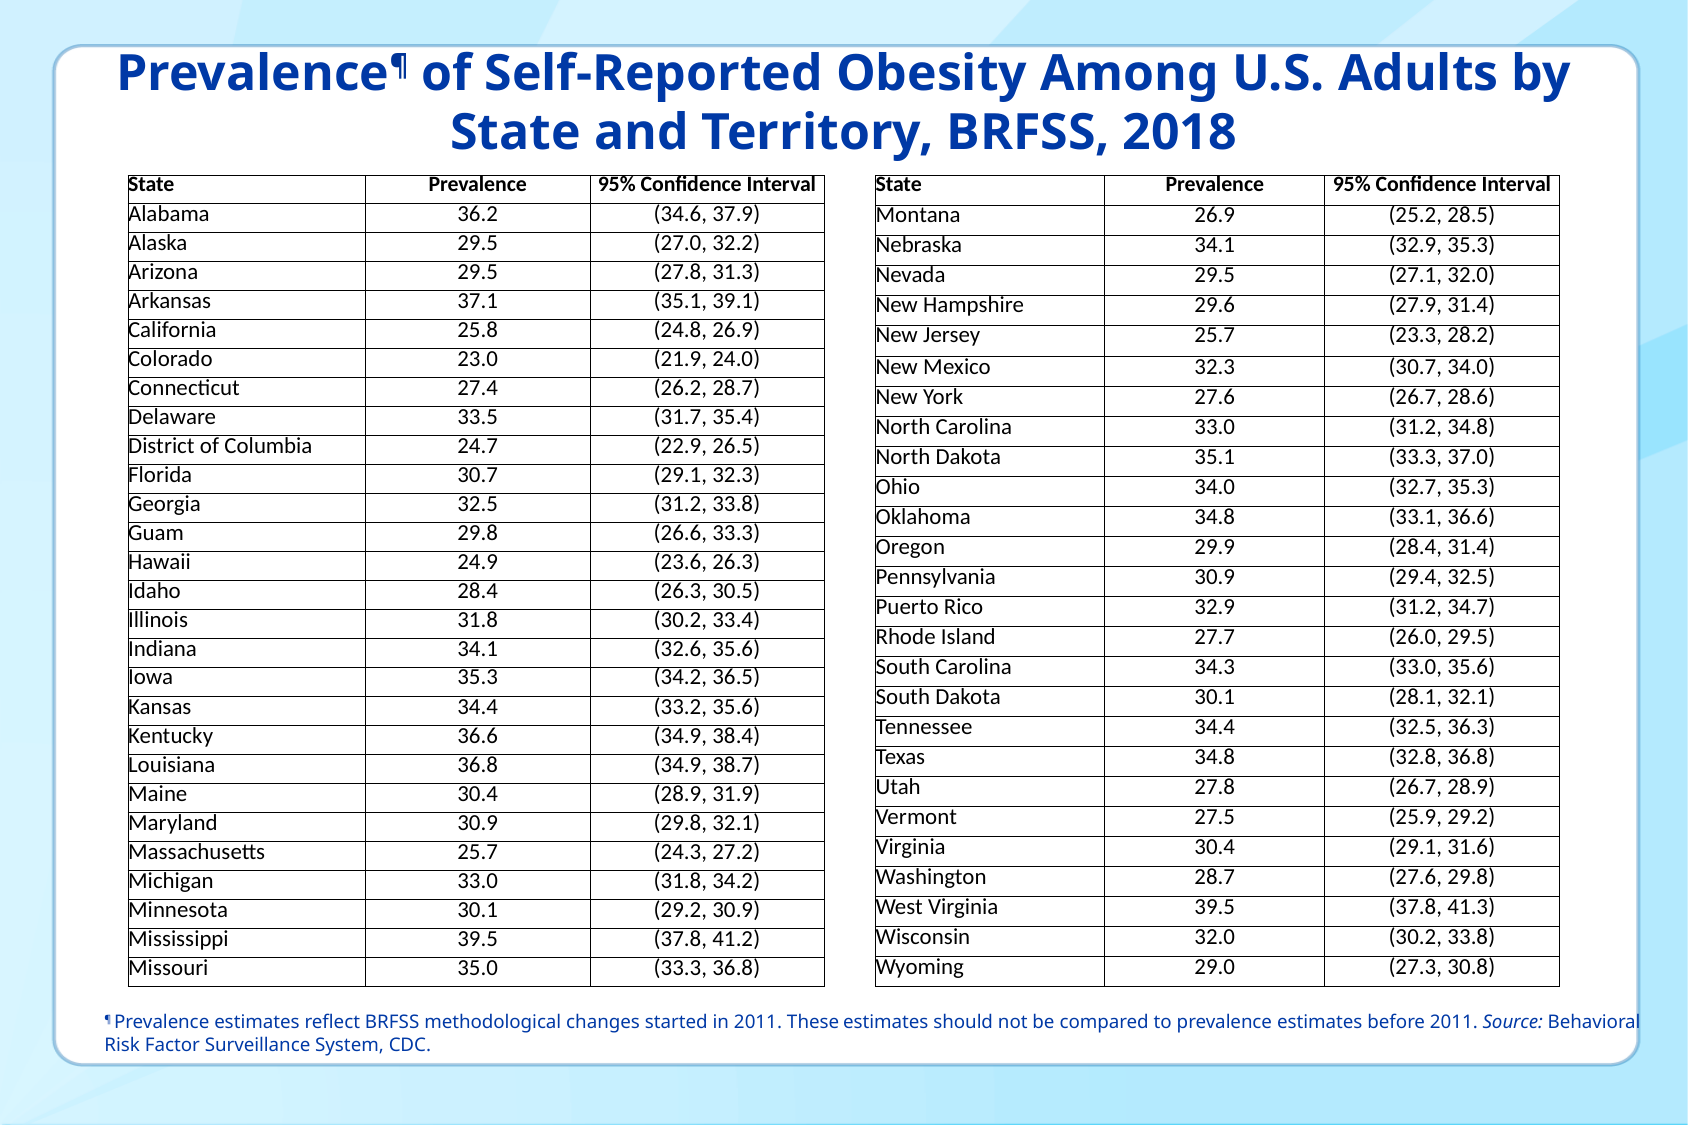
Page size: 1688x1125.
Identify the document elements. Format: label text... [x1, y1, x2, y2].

table_cell South Carolina [876, 657, 1104, 686]
table_header State [876, 176, 1104, 205]
table_cell Vermont [876, 807, 1104, 836]
table_cell North Carolina [876, 417, 1104, 446]
table_cell Massachusetts [129, 842, 365, 870]
table_cell Nevada [876, 266, 1104, 295]
table_cell 33.0 [366, 871, 590, 899]
table_cell Alaska [129, 233, 365, 261]
table_cell 30.9 [1105, 567, 1324, 596]
table_cell Pennsylvania [876, 567, 1104, 596]
table_cell 29.5 [1105, 266, 1324, 295]
table_cell (31.2, 34.7) [1325, 597, 1559, 626]
table_cell (29.8, 32.1) [591, 813, 824, 841]
table_cell Oklahoma [876, 507, 1104, 536]
table_cell (27.9, 31.4) [1325, 296, 1559, 325]
table_cell Maine [129, 784, 365, 812]
table_cell (27.3, 30.8) [1325, 957, 1559, 986]
table_cell 27.4 [366, 378, 590, 406]
table_cell 34.4 [1105, 717, 1324, 746]
table_cell New York [876, 387, 1104, 416]
table_cell (23.6, 26.3) [591, 552, 824, 580]
table_cell 34.3 [1105, 657, 1324, 686]
table_cell (27.6, 29.8) [1325, 867, 1559, 896]
table_cell (24.3, 27.2) [591, 842, 824, 870]
table_cell 26.9 [1105, 206, 1324, 235]
table_cell 30.1 [1105, 687, 1324, 716]
table_cell 27.8 [1105, 777, 1324, 806]
table_cell 24.9 [366, 552, 590, 580]
table_cell (34.9, 38.4) [591, 726, 824, 754]
table_cell District of Columbia [129, 436, 365, 464]
table_cell (34.6, 37.9) [591, 204, 824, 232]
table_cell (26.3, 30.5) [591, 581, 824, 609]
table_cell 32.9 [1105, 597, 1324, 626]
table_cell Georgia [129, 494, 365, 522]
table_cell 30.1 [366, 900, 590, 928]
table_cell (22.9, 26.5) [591, 436, 824, 464]
table_cell (31.2, 33.8) [591, 494, 824, 522]
table_cell 36.8 [366, 755, 590, 783]
table_cell Alabama [129, 204, 365, 232]
table_cell California [129, 320, 365, 348]
table_cell (26.2, 28.7) [591, 378, 824, 406]
table_cell 30.7 [366, 465, 590, 493]
table_cell Louisiana [129, 755, 365, 783]
table_cell (30.7, 34.0) [1325, 357, 1559, 386]
table_header Prevalence [366, 176, 590, 203]
table_cell 23.0 [366, 349, 590, 377]
table_cell (25.9, 29.2) [1325, 807, 1559, 836]
table_cell 25.8 [366, 320, 590, 348]
table_cell 35.3 [366, 668, 590, 696]
table_cell Washington [876, 867, 1104, 896]
table_cell New Hampshire [876, 296, 1104, 325]
table_cell (26.7, 28.6) [1325, 387, 1559, 416]
table_header 95% Confidence Interval [1325, 176, 1559, 205]
table_cell (30.2, 33.4) [591, 610, 824, 638]
table_cell (33.2, 35.6) [591, 697, 824, 725]
table_cell Ohio [876, 477, 1104, 506]
table_cell Wisconsin [876, 927, 1104, 956]
table_cell 34.8 [1105, 747, 1324, 776]
table_cell 34.8 [1105, 507, 1324, 536]
table_cell Connecticut [129, 378, 365, 406]
table_cell (24.8, 26.9) [591, 320, 824, 348]
table_cell 27.6 [1105, 387, 1324, 416]
table_cell 25.7 [1105, 326, 1324, 356]
table_cell Florida [129, 465, 365, 493]
table_cell 30.9 [366, 813, 590, 841]
table_cell (26.7, 28.9) [1325, 777, 1559, 806]
table_cell 30.4 [1105, 837, 1324, 866]
table_cell (34.9, 38.7) [591, 755, 824, 783]
table_cell 39.5 [366, 929, 590, 957]
table_cell (33.3, 36.8) [591, 958, 824, 986]
table_cell (29.2, 30.9) [591, 900, 824, 928]
table_cell (31.7, 35.4) [591, 407, 824, 435]
table_cell (29.1, 32.3) [591, 465, 824, 493]
table_cell (32.9, 35.3) [1325, 236, 1559, 265]
table_cell Idaho [129, 581, 365, 609]
table_cell Kansas [129, 697, 365, 725]
table_cell 29.8 [366, 523, 590, 551]
table_cell South Dakota [876, 687, 1104, 716]
table_cell Delaware [129, 407, 365, 435]
table_cell Wyoming [876, 957, 1104, 986]
table_cell 35.0 [366, 958, 590, 986]
table_cell 32.3 [1105, 357, 1324, 386]
table_cell 31.8 [366, 610, 590, 638]
table_header Prevalence [1105, 176, 1324, 205]
table_cell Puerto Rico [876, 597, 1104, 626]
table_cell Texas [876, 747, 1104, 776]
table_cell 28.4 [366, 581, 590, 609]
table_cell 29.0 [1105, 957, 1324, 986]
table_cell (28.4, 31.4) [1325, 537, 1559, 566]
list ¶ Prevalence estimates reflect BRFSS methodological changes started in 2011. These estimates should not be compared to prevalence estimates before 2011. Source: Behavioral Risk Factor Surveillance System, CDC. [33, 1004, 1659, 1125]
table_cell Guam [129, 523, 365, 551]
table_cell (29.4, 32.5) [1325, 567, 1559, 596]
table_header State [129, 176, 365, 203]
table_cell 39.5 [1105, 897, 1324, 926]
picture [0, 0, 1688, 1125]
table_cell 29.5 [366, 233, 590, 261]
table_cell Nebraska [876, 236, 1104, 265]
table_cell Tennessee [876, 717, 1104, 746]
table_cell 27.5 [1105, 807, 1324, 836]
table_cell (26.0, 29.5) [1325, 627, 1559, 656]
table_cell 33.0 [1105, 417, 1324, 446]
table_cell (32.8, 36.8) [1325, 747, 1559, 776]
table_cell (31.2, 34.8) [1325, 417, 1559, 446]
table_cell Arkansas [129, 291, 365, 319]
table_cell North Dakota [876, 447, 1104, 476]
title Prevalence¶ of Self-Reported Obesity Among U.S. Adults by State and Territory, BRFSS, 2018 [84, 53, 1604, 168]
table_cell 32.5 [366, 494, 590, 522]
table_cell (33.0, 35.6) [1325, 657, 1559, 686]
table_cell 37.1 [366, 291, 590, 319]
table_cell 33.5 [366, 407, 590, 435]
table_cell Iowa [129, 668, 365, 696]
table_cell 29.6 [1105, 296, 1324, 325]
table_cell (29.1, 31.6) [1325, 837, 1559, 866]
table_cell (32.6, 35.6) [591, 639, 824, 667]
table_cell Missouri [129, 958, 365, 986]
table_header 95% Confidence Interval [591, 176, 824, 203]
table_cell 27.7 [1105, 627, 1324, 656]
table_cell (32.5, 36.3) [1325, 717, 1559, 746]
table_cell (37.8, 41.3) [1325, 897, 1559, 926]
table_cell 35.1 [1105, 447, 1324, 476]
table_cell (32.7, 35.3) [1325, 477, 1559, 506]
table_cell (28.1, 32.1) [1325, 687, 1559, 716]
table_cell (27.1, 32.0) [1325, 266, 1559, 295]
table_cell Rhode Island [876, 627, 1104, 656]
table_cell (25.2, 28.5) [1325, 206, 1559, 235]
table_cell 30.4 [366, 784, 590, 812]
table_cell West Virginia [876, 897, 1104, 926]
table_cell (34.2, 36.5) [591, 668, 824, 696]
table_cell Utah [876, 777, 1104, 806]
table_cell 34.1 [366, 639, 590, 667]
table_cell 36.2 [366, 204, 590, 232]
table_cell Indiana [129, 639, 365, 667]
table_cell 25.7 [366, 842, 590, 870]
table_cell (33.1, 36.6) [1325, 507, 1559, 536]
table_cell (37.8, 41.2) [591, 929, 824, 957]
table_cell (35.1, 39.1) [591, 291, 824, 319]
table_cell Oregon [876, 537, 1104, 566]
table_cell 34.1 [1105, 236, 1324, 265]
table_cell Montana [876, 206, 1104, 235]
table_cell Virginia [876, 837, 1104, 866]
table_cell (21.9, 24.0) [591, 349, 824, 377]
table_cell 32.0 [1105, 927, 1324, 956]
table_cell Maryland [129, 813, 365, 841]
table_cell (26.6, 33.3) [591, 523, 824, 551]
table_cell New Jersey [876, 326, 1104, 356]
table_cell (31.8, 34.2) [591, 871, 824, 899]
table_cell (27.8, 31.3) [591, 262, 824, 290]
table_cell 36.6 [366, 726, 590, 754]
table_cell (28.9, 31.9) [591, 784, 824, 812]
table_cell New Mexico [876, 357, 1104, 386]
table_cell 29.5 [366, 262, 590, 290]
table_cell (27.0, 32.2) [591, 233, 824, 261]
table_cell Kentucky [129, 726, 365, 754]
table_cell 28.7 [1105, 867, 1324, 896]
table_cell 34.0 [1105, 477, 1324, 506]
table_cell 24.7 [366, 436, 590, 464]
table_cell Minnesota [129, 900, 365, 928]
table_cell Michigan [129, 871, 365, 899]
table_cell 29.9 [1105, 537, 1324, 566]
table_cell Illinois [129, 610, 365, 638]
table_cell Colorado [129, 349, 365, 377]
table_cell (30.2, 33.8) [1325, 927, 1559, 956]
table_cell Hawaii [129, 552, 365, 580]
table_cell Arizona [129, 262, 365, 290]
table_cell Mississippi [129, 929, 365, 957]
table_cell 34.4 [366, 697, 590, 725]
table_cell (33.3, 37.0) [1325, 447, 1559, 476]
table_cell (23.3, 28.2) [1325, 326, 1559, 356]
